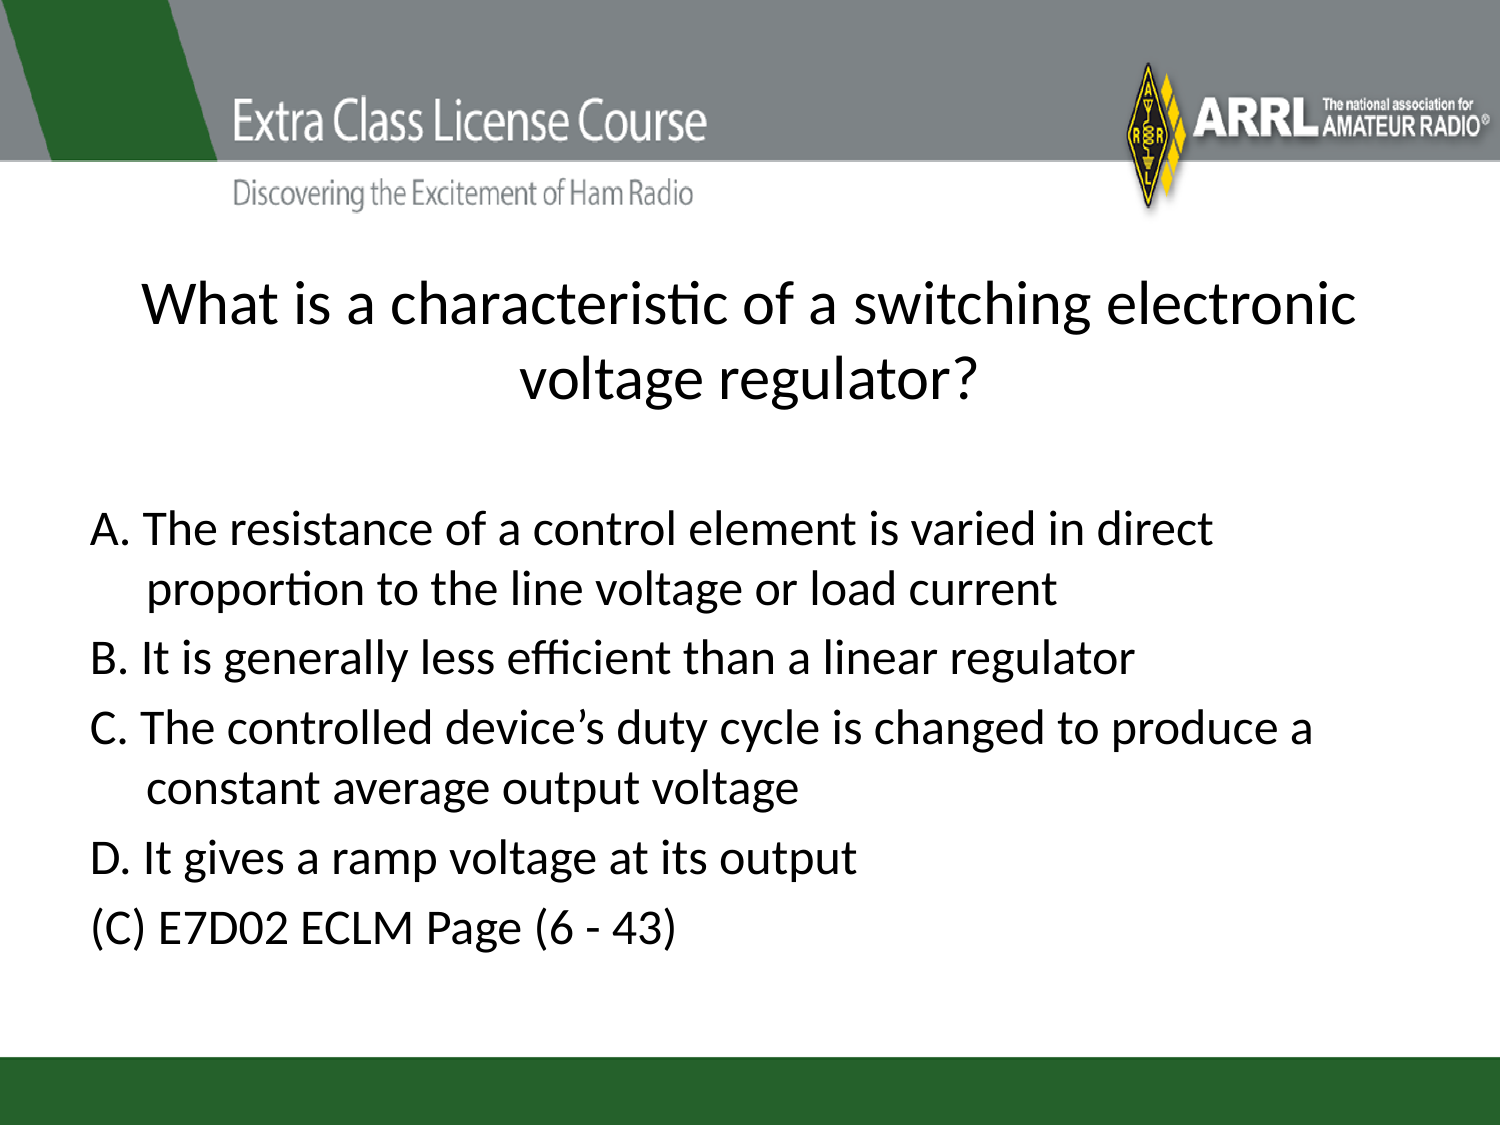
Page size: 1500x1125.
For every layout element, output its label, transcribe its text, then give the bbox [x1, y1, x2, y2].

list A. The resistance of a control element is varied in direct proportion to the line voltage or load current B. It is generally less efficient than a linear regulator C. The controlled device’s duty cycle is changed to produce a constant average output voltage D. It gives a ramp voltage at its output (C) E7D02 ECLM Page (6 - 43) [75, 487, 1425, 1005]
picture [0, 0, 1500, 1125]
title What is a characteristic of a switching electronic voltage regulator? [75, 254, 1425, 435]
